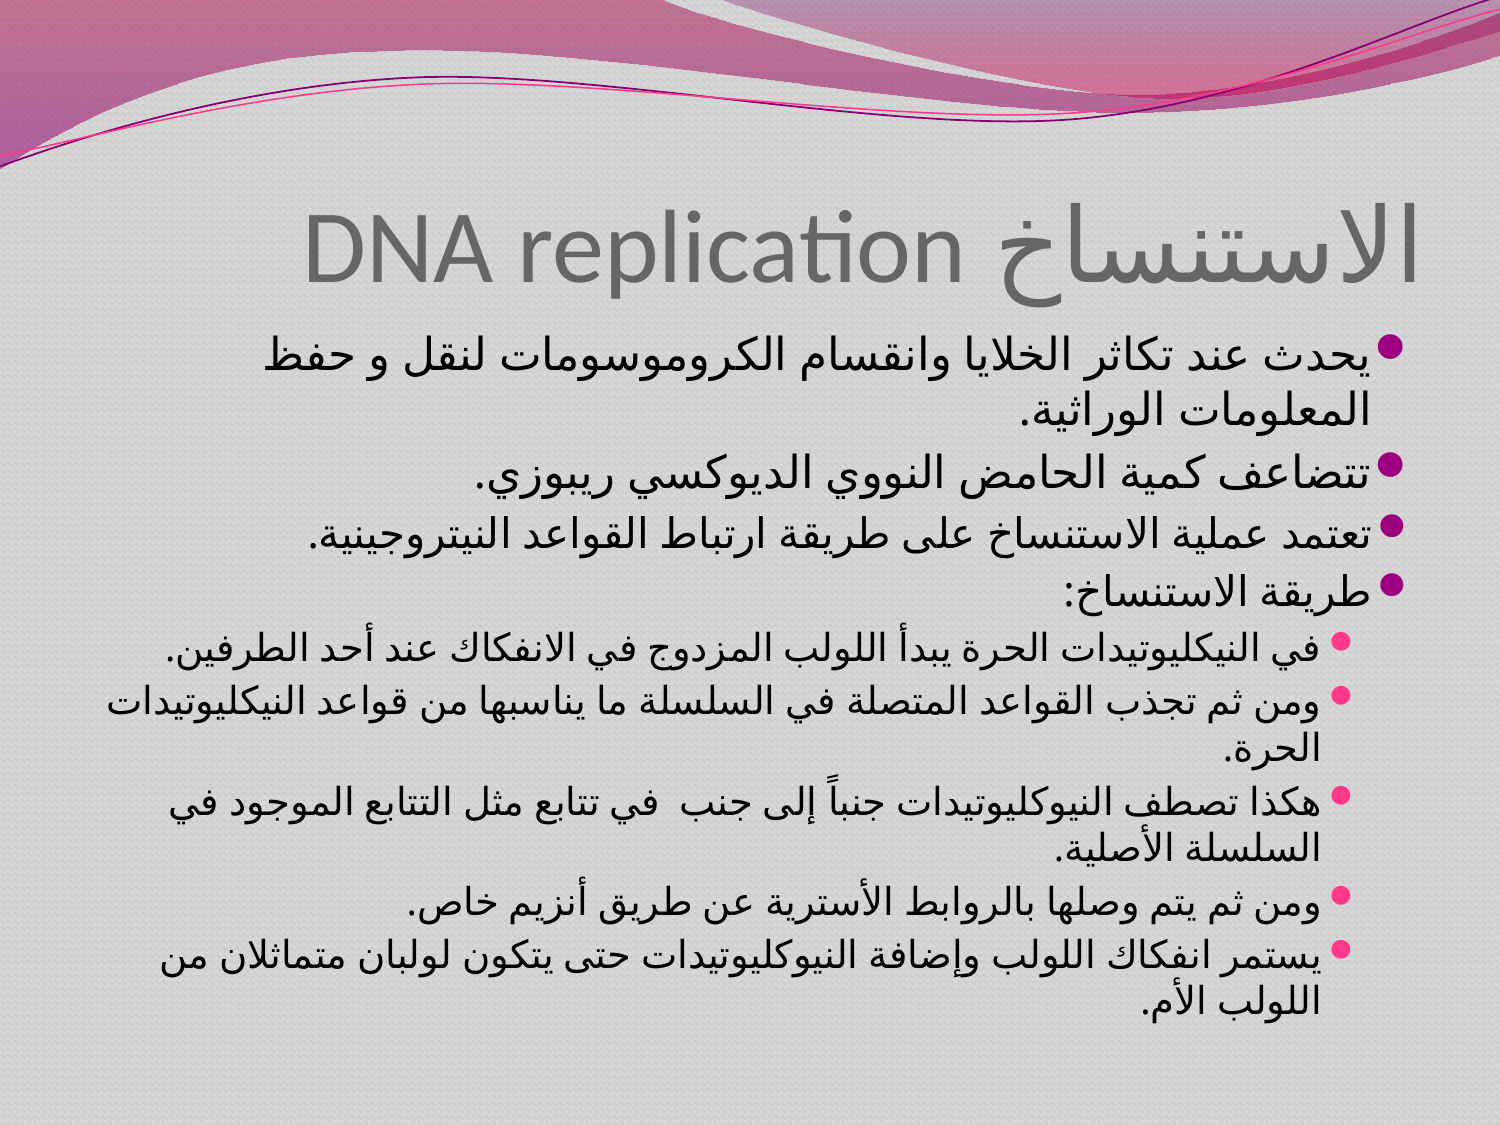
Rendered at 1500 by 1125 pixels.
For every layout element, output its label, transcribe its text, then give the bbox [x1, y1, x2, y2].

title الاستنساخ DNA replication [75, 115, 1425, 303]
list يحدث عند تكاثر الخلايا وانقسام الكروموسومات لنقل و حفظ المعلومات الوراثية. تتضاعف كمية الحامض النووي الديوكسي ريبوزي. تعتمد عملية الاستنساخ على طريقة ارتباط القواعد النيتروجينية. طريقة الاستنساخ: في النيكليوتيدات الحرة يبدأ اللولب المزدوج في الانفكاك عند أحد الطرفين. ومن ثم تجذب القواعد المتصلة في السلسلة ما يناسبها من قواعد النيكليوتيدات الحرة. هكذا تصطف النيوكليوتيدات جنباً إلى جنب في تتابع مثل التتابع الموجود في السلسلة الأصلية. ومن ثم يتم وصلها بالروابط الأسترية عن طريق أنزيم خاص. يستمر انفكاك اللولب وإضافة النيوكليوتيدات حتى يتكون لولبان متماثلان من اللولب الأم. [75, 317, 1425, 1038]
